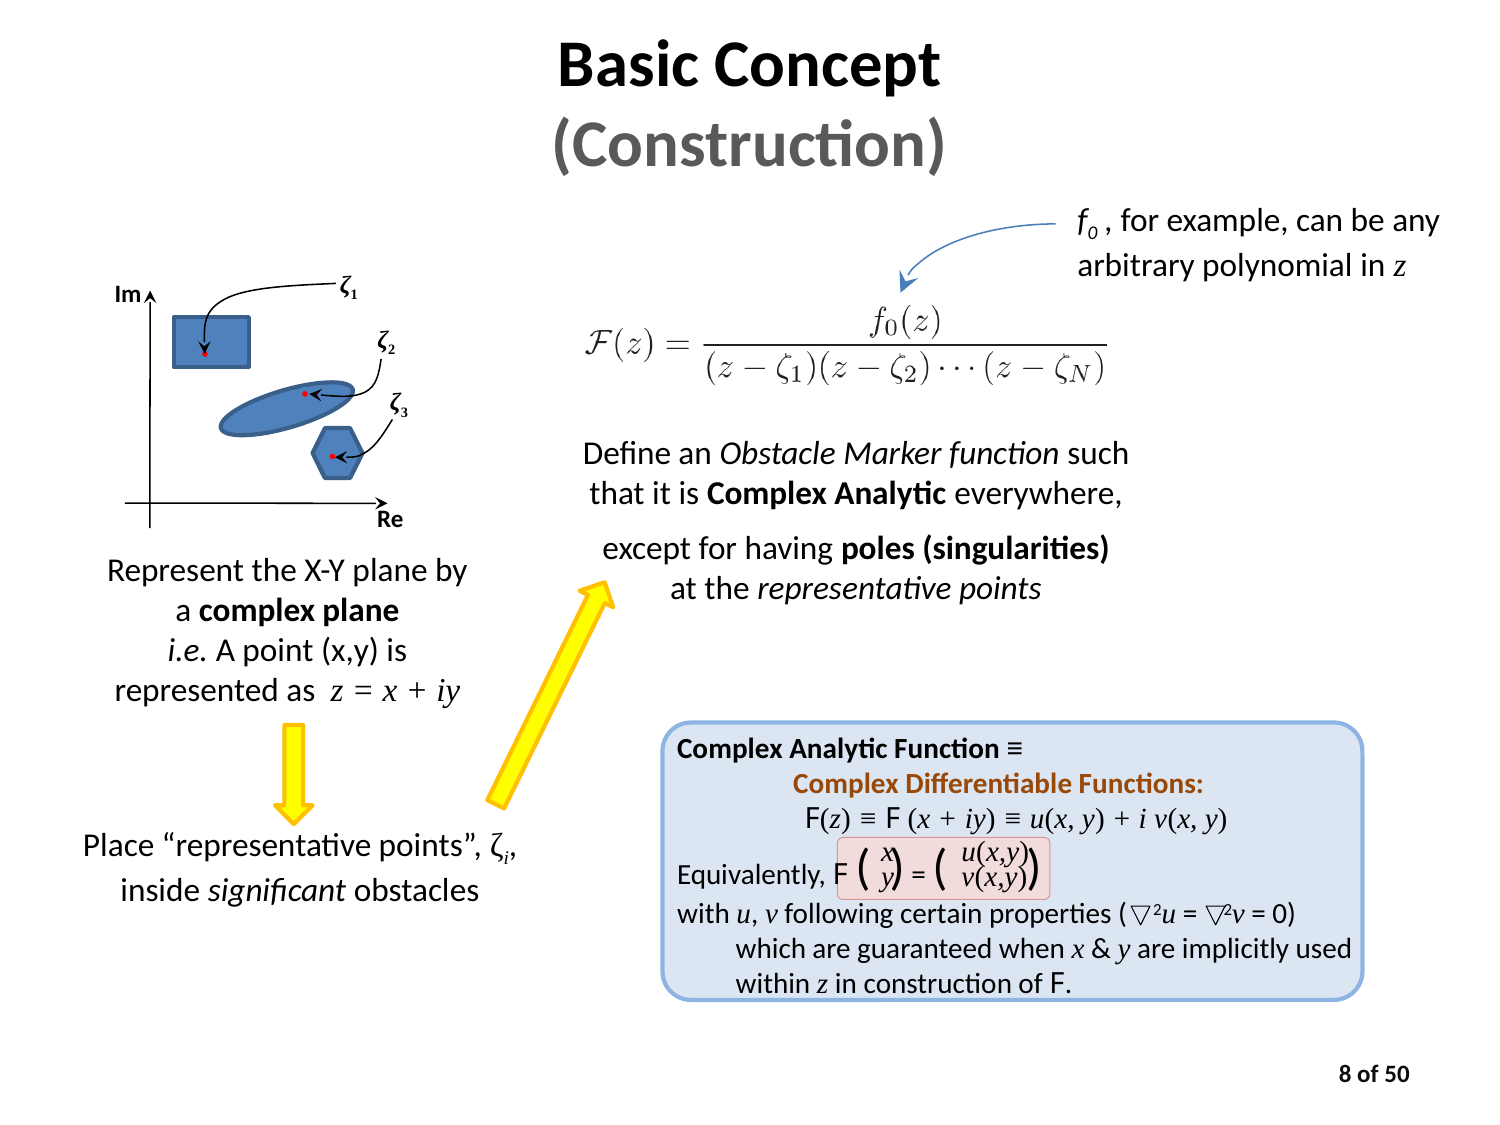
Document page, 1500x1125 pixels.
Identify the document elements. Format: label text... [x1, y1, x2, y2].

text_box [367, 365, 381, 392]
text_box Im [99, 270, 175, 315]
text_box Place “representative points”, ζi, inside significant obstacles [62, 815, 538, 916]
text_box [485, 580, 616, 811]
text_box Re [362, 495, 438, 540]
text_box f0 , for example, can be any arbitrary polynomial in z [1062, 190, 1488, 291]
slide_number 8 of 50 [1074, 1042, 1425, 1103]
text_box [273, 722, 315, 827]
text_box ζ2 [363, 316, 413, 365]
picture [574, 298, 1126, 392]
text_box Define an Obstacle Marker function such that it is Complex Analytic everywhere, except for having poles (singularities) at the representative points [549, 423, 1163, 614]
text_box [662, 722, 1426, 1011]
text_box [899, 223, 1057, 297]
text_box Basic Concept (Construction) [0, 12, 1500, 188]
text_box [207, 283, 324, 315]
text_box ζ1 [324, 261, 375, 311]
text_box ζ3 [375, 378, 425, 428]
text_box Represent the X-Y plane by a complex plane i.e. A point (x,y) is represented as z = x + iy [87, 540, 488, 715]
text_box [367, 428, 388, 453]
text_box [173, 316, 363, 479]
